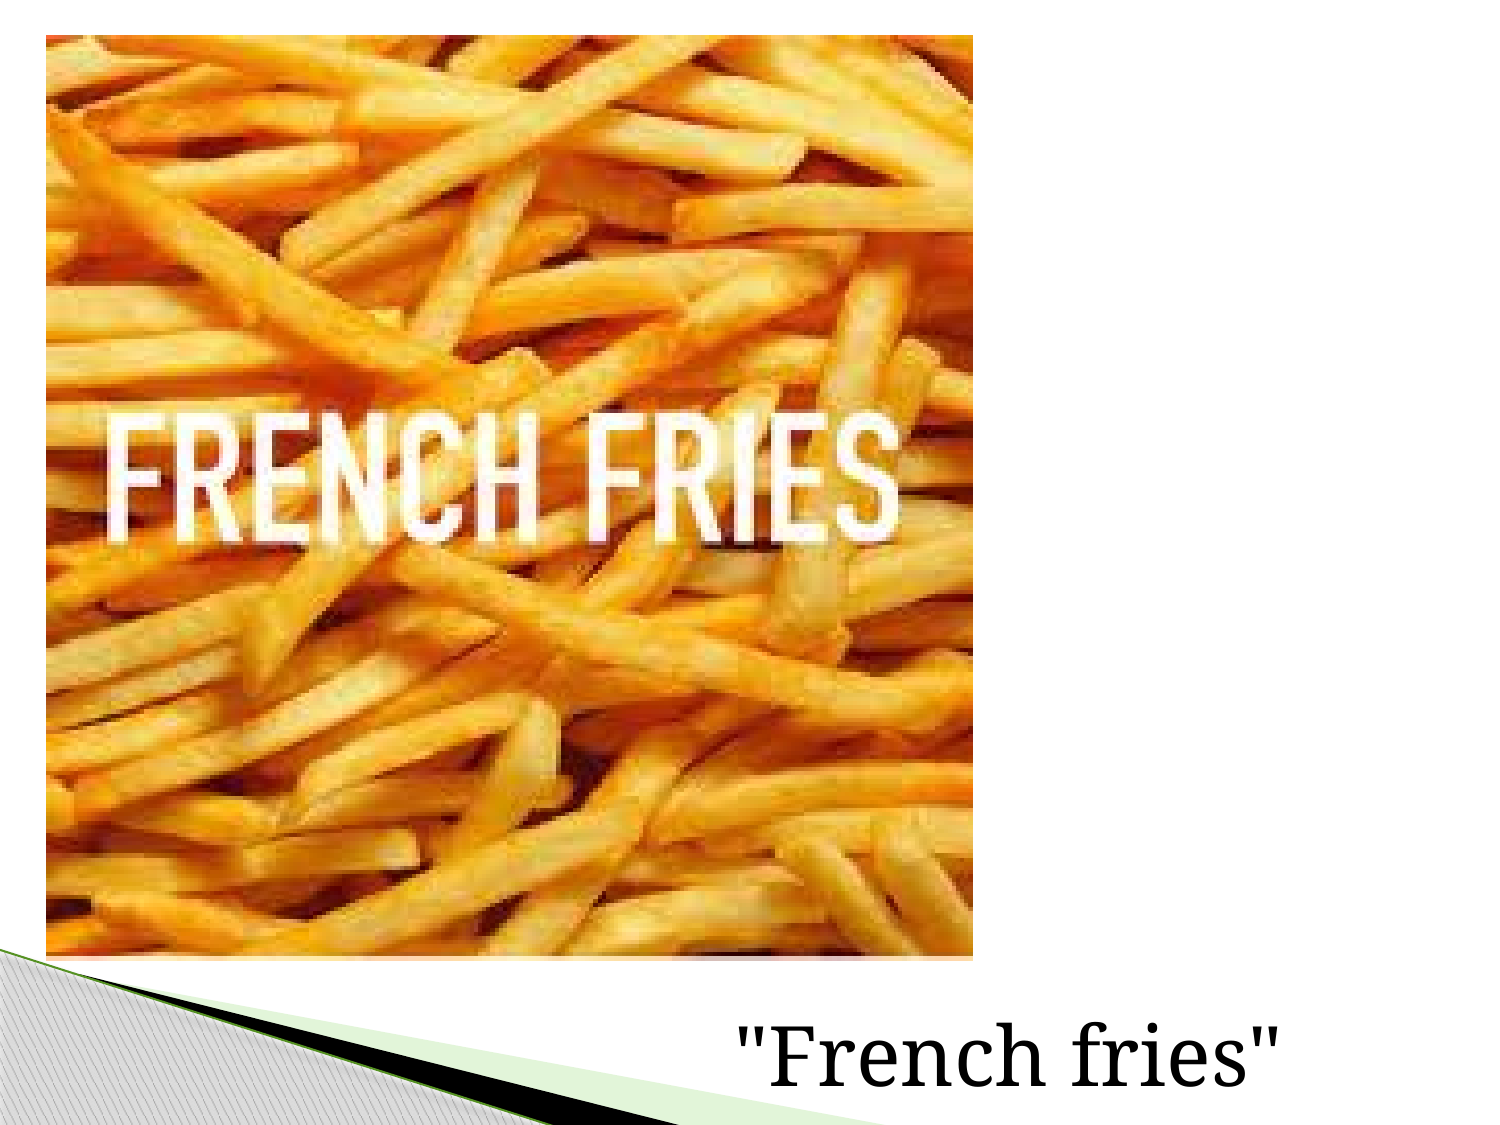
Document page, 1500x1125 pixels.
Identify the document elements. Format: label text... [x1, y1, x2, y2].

text_box "French fries" [719, 996, 1320, 1111]
picture [46, 34, 973, 962]
